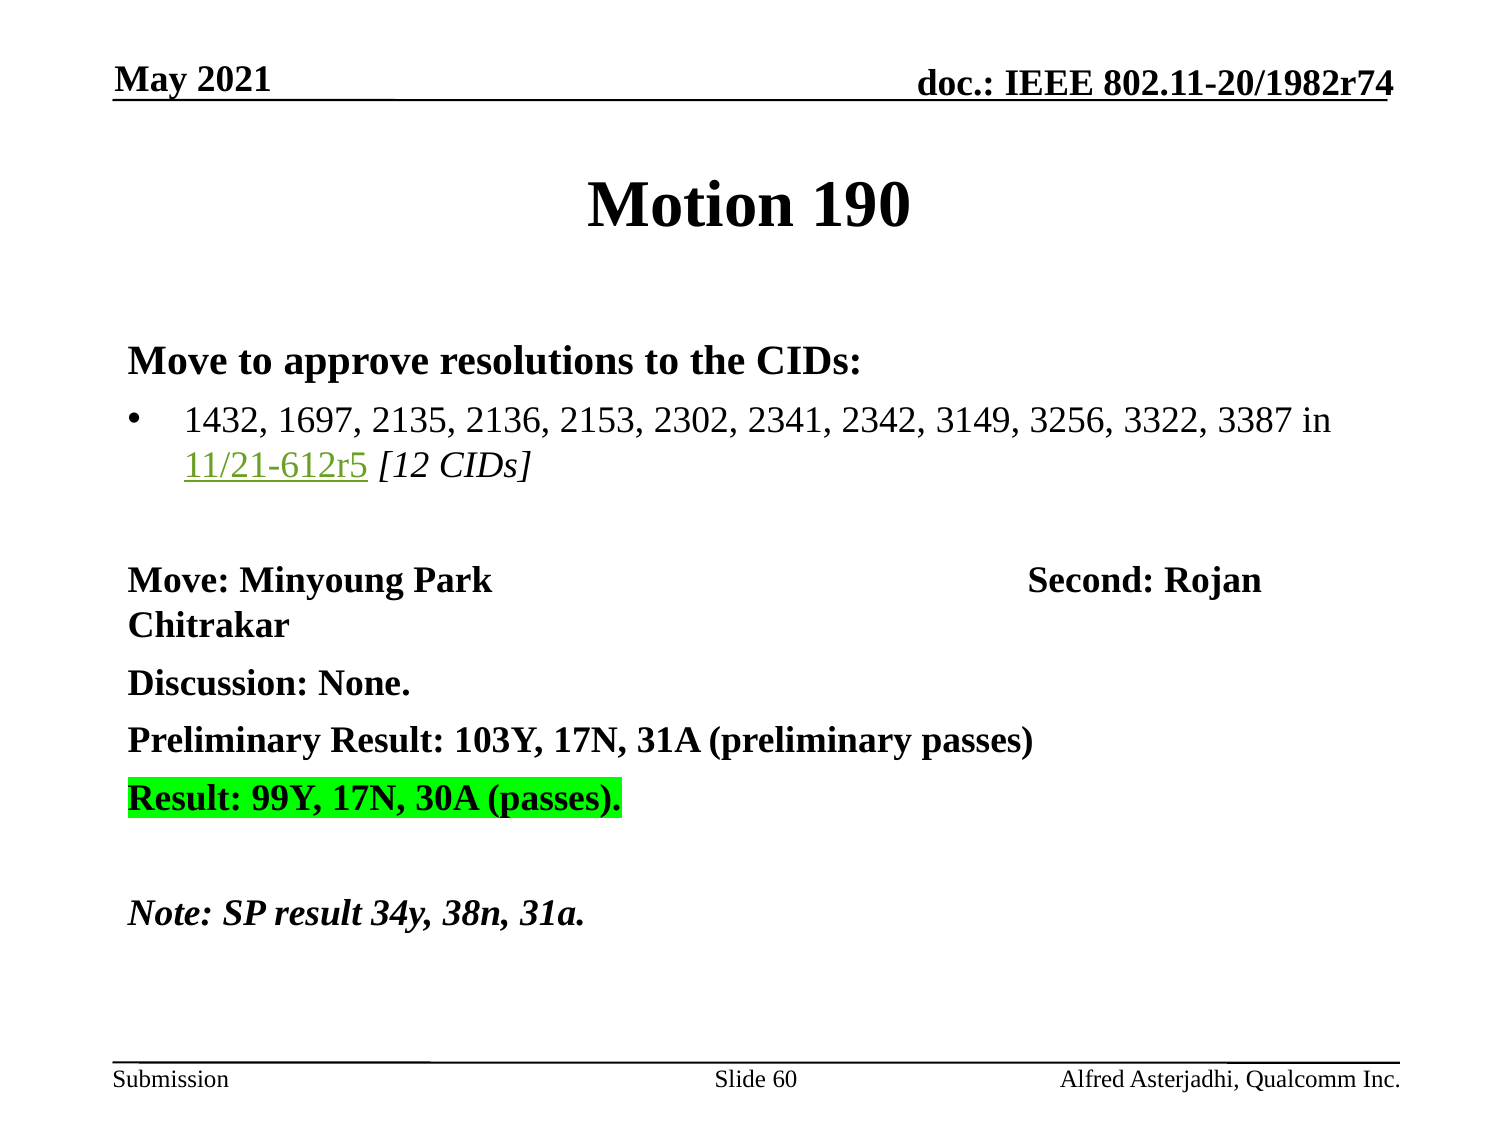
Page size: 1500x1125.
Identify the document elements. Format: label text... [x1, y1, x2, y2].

footer Alfred Asterjadhi, Qualcomm Inc. [878, 1061, 1402, 1093]
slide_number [114, 54, 423, 100]
title Motion 190 [112, 112, 1388, 288]
slide_number Slide 60 [712, 1061, 800, 1123]
list Move to approve resolutions to the CIDs: 1432, 1697, 2135, 2136, 2153, 2302, 2341, 2342, 3149, 3256, 3322, 3387 in 11/21-612r5 [12 CIDs] Move: Minyoung Park Second: Rojan Chitrakar Discussion: None. Preliminary Result: 103Y, 17N, 31A (preliminary passes) Result: 99Y, 17N, 30A (passes). Note: SP result 34y, 38n, 31a. [112, 324, 1388, 1000]
